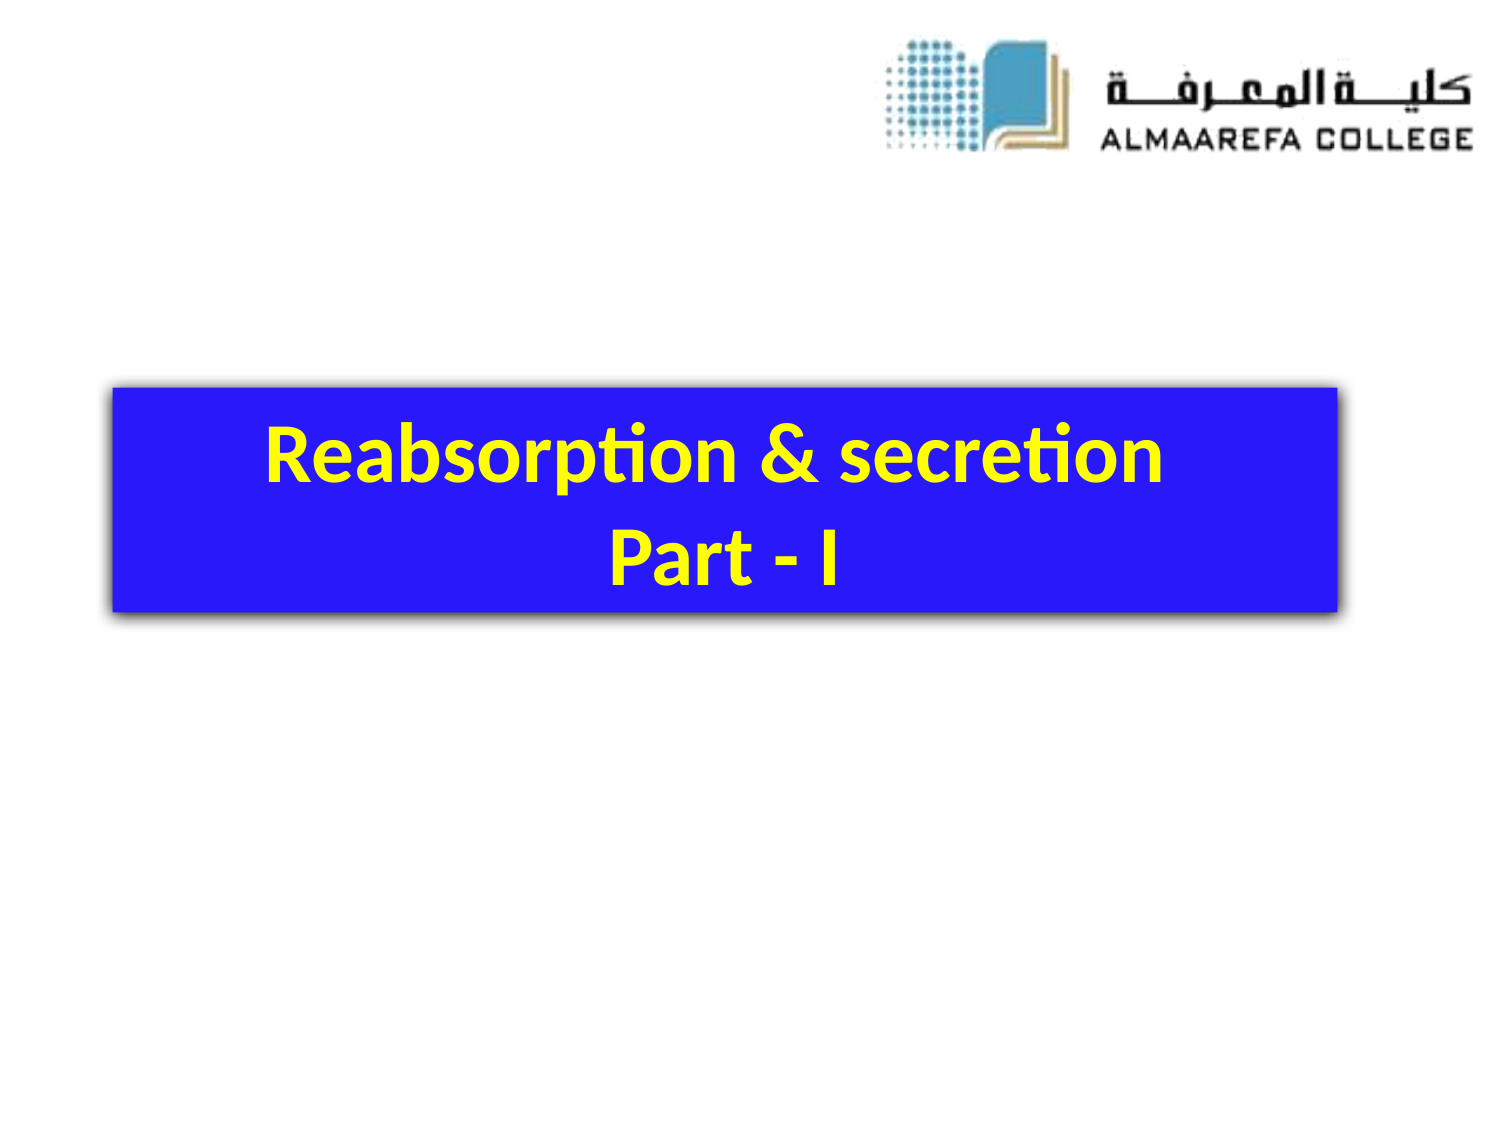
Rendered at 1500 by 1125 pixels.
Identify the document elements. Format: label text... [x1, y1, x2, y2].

title Reabsorption & secretion Part - I [112, 387, 1338, 613]
picture [873, 12, 1488, 200]
